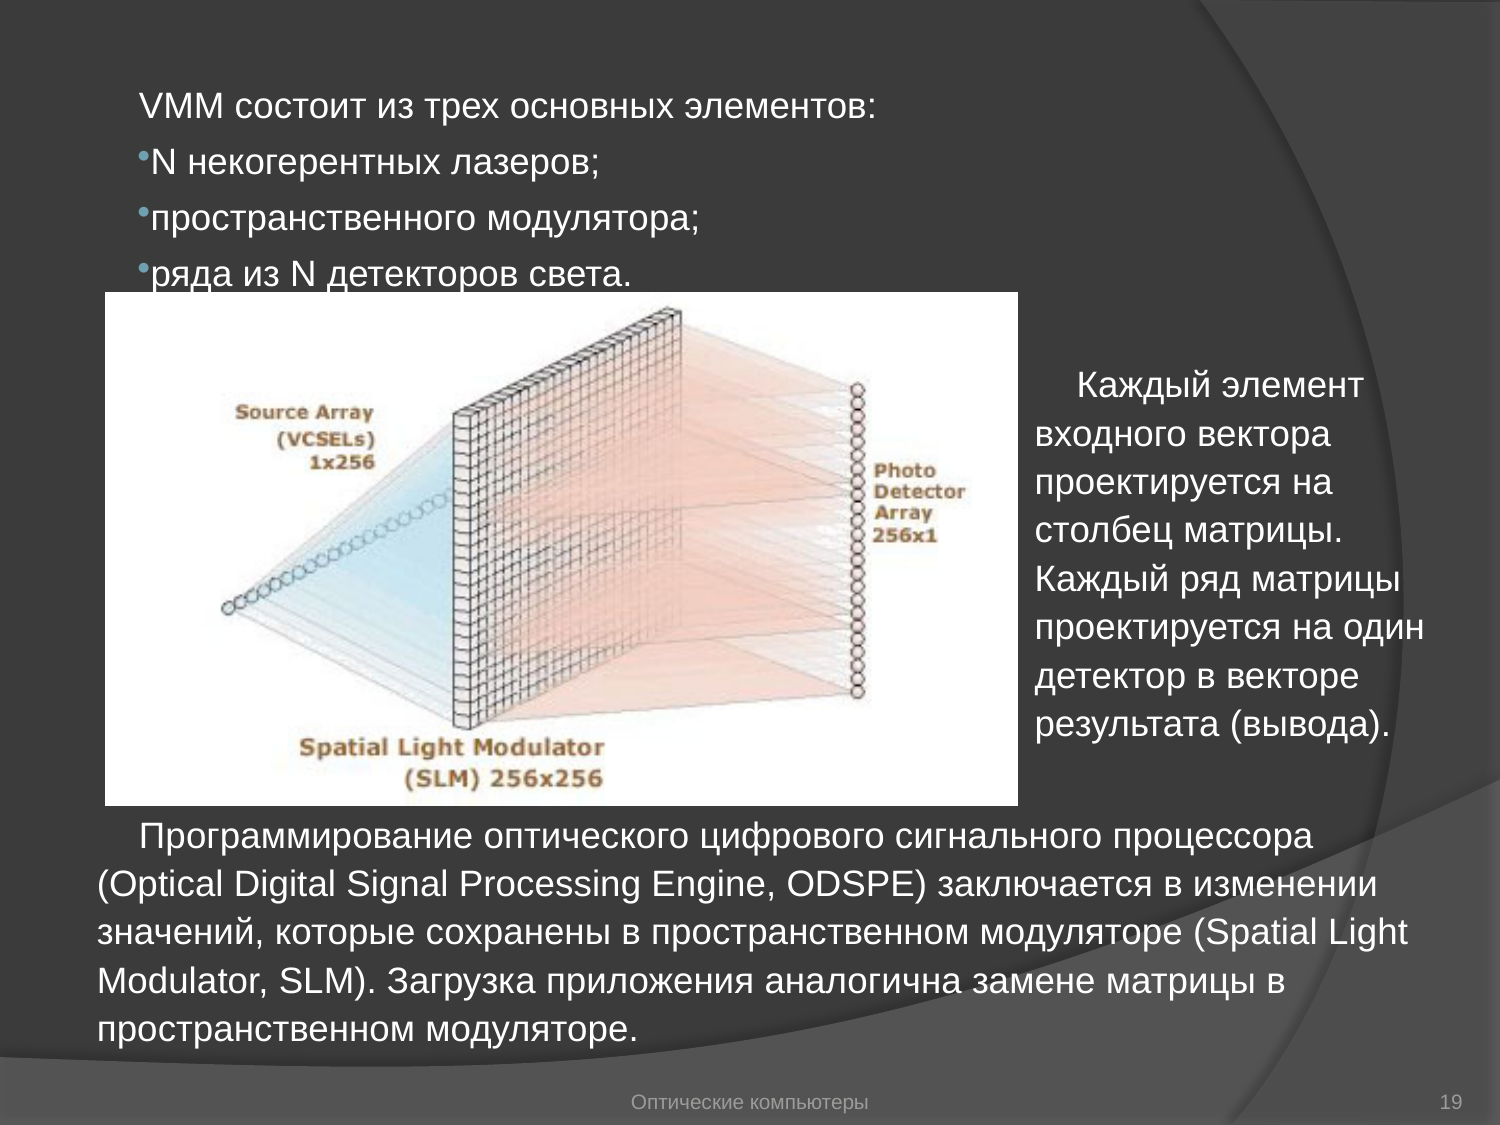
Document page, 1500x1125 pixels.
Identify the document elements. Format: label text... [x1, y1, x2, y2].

picture [105, 292, 1019, 806]
footer Оптические компьютеры [512, 1053, 988, 1114]
slide_number 19 [1337, 1053, 1463, 1114]
list VMM состоит из трех основных элементов: N некогерентных лазеров; пространственного модулятора; ряда из N детекторов света. Каждый элемент входного вектора проектируется на столбец матрицы. Каждый ряд матрицы проектируется на один детектор в векторе результата (вывода). Программирование оптического цифрового сигнального процессора (Optical Digital Signal Processing Engine, ODSPE) заключается в изменении значений, которые сохранены в пространственном модуляторе (Spatial Light Modulator, SLM). Загрузка приложения аналогична замене матрицы в пространственном модуляторе. [82, 70, 1449, 1067]
